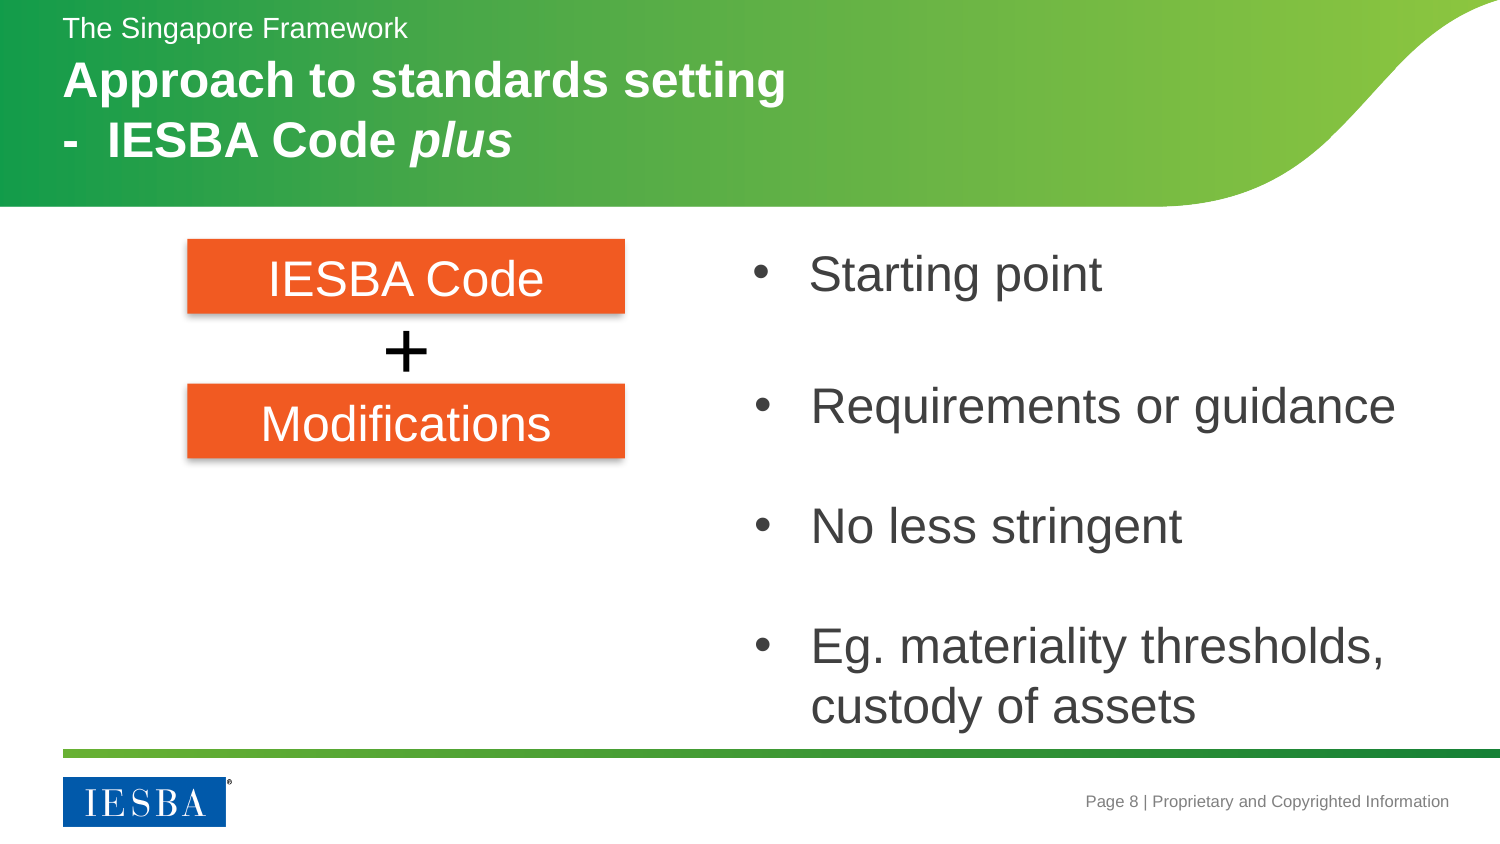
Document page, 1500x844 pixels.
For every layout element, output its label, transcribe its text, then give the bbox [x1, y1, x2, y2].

picture [63, 777, 232, 827]
text_box Requirements or guidance No less stringent Eg. materiality thresholds, custody of assets [739, 366, 1438, 742]
text_box Starting point [737, 234, 1150, 310]
text_box Modifications [187, 383, 625, 459]
text_box + [350, 288, 463, 382]
title Approach to standards setting - IESBA Code plus [62, 75, 1300, 141]
text_box IESBA Code [187, 238, 625, 314]
picture [0, 0, 1500, 207]
subtitle The Singapore Framework [62, 9, 500, 38]
